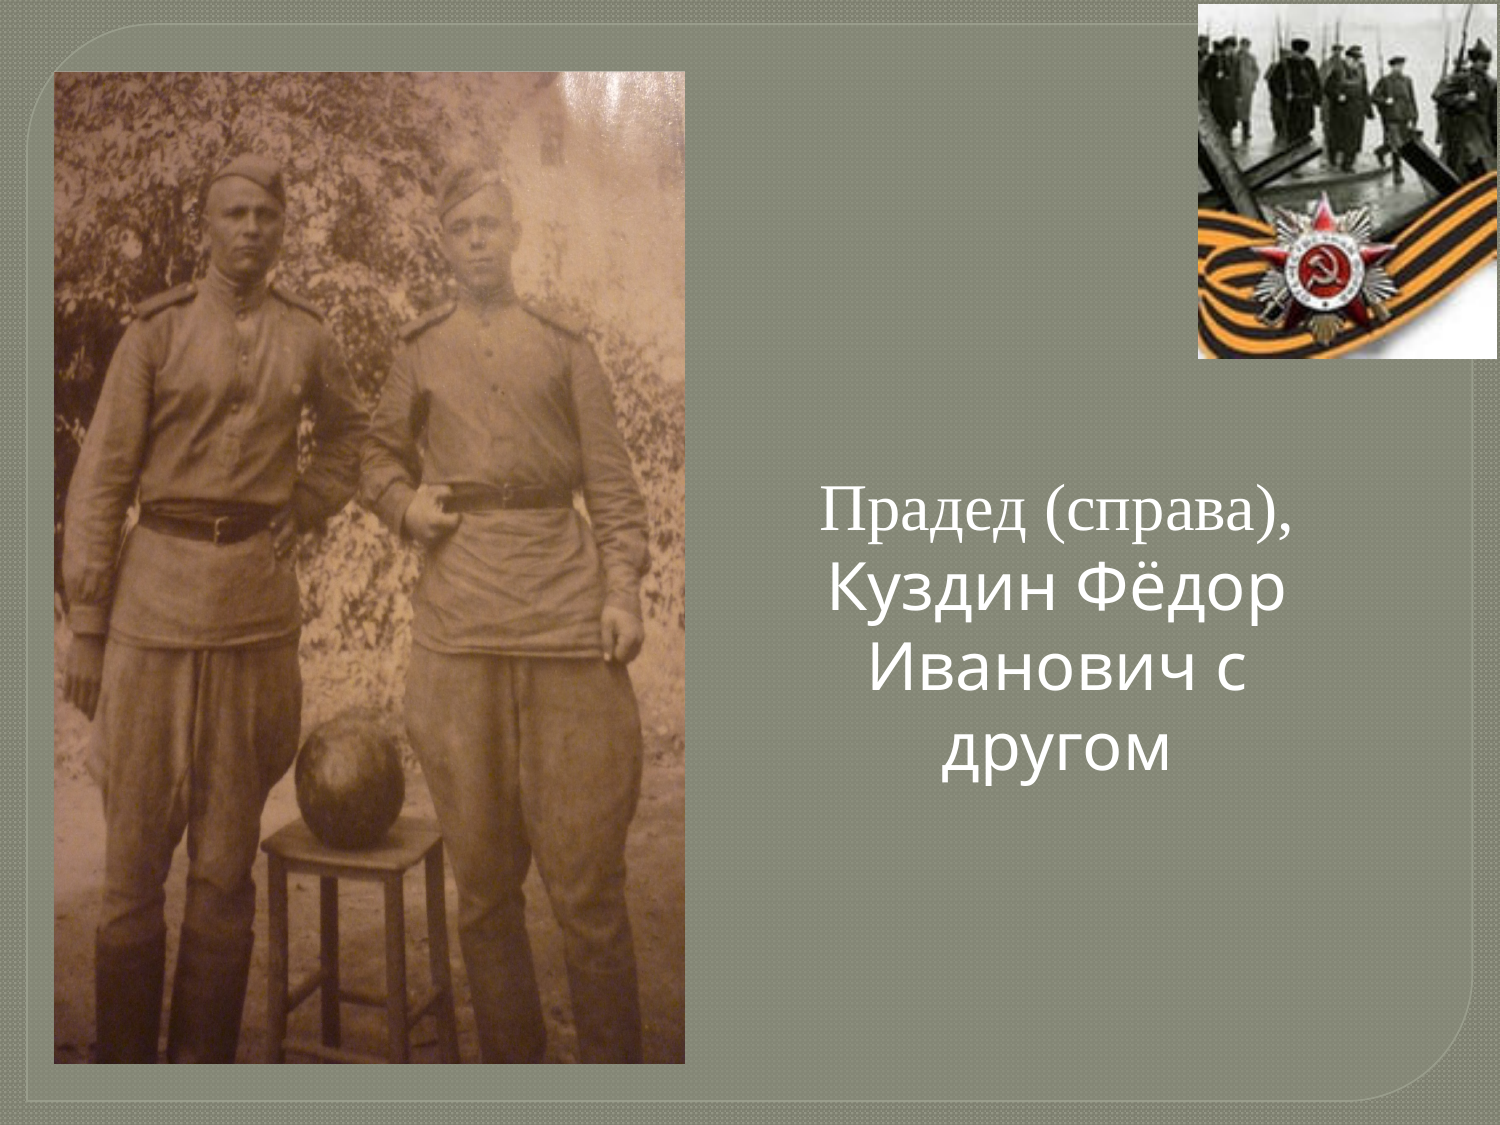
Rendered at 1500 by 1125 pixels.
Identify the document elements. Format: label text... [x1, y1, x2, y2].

text_box Прадед (справа), Куздин Фёдор Иванович с другом [872, 456, 1317, 791]
picture [1198, 3, 1497, 359]
picture [0, 73, 865, 1063]
